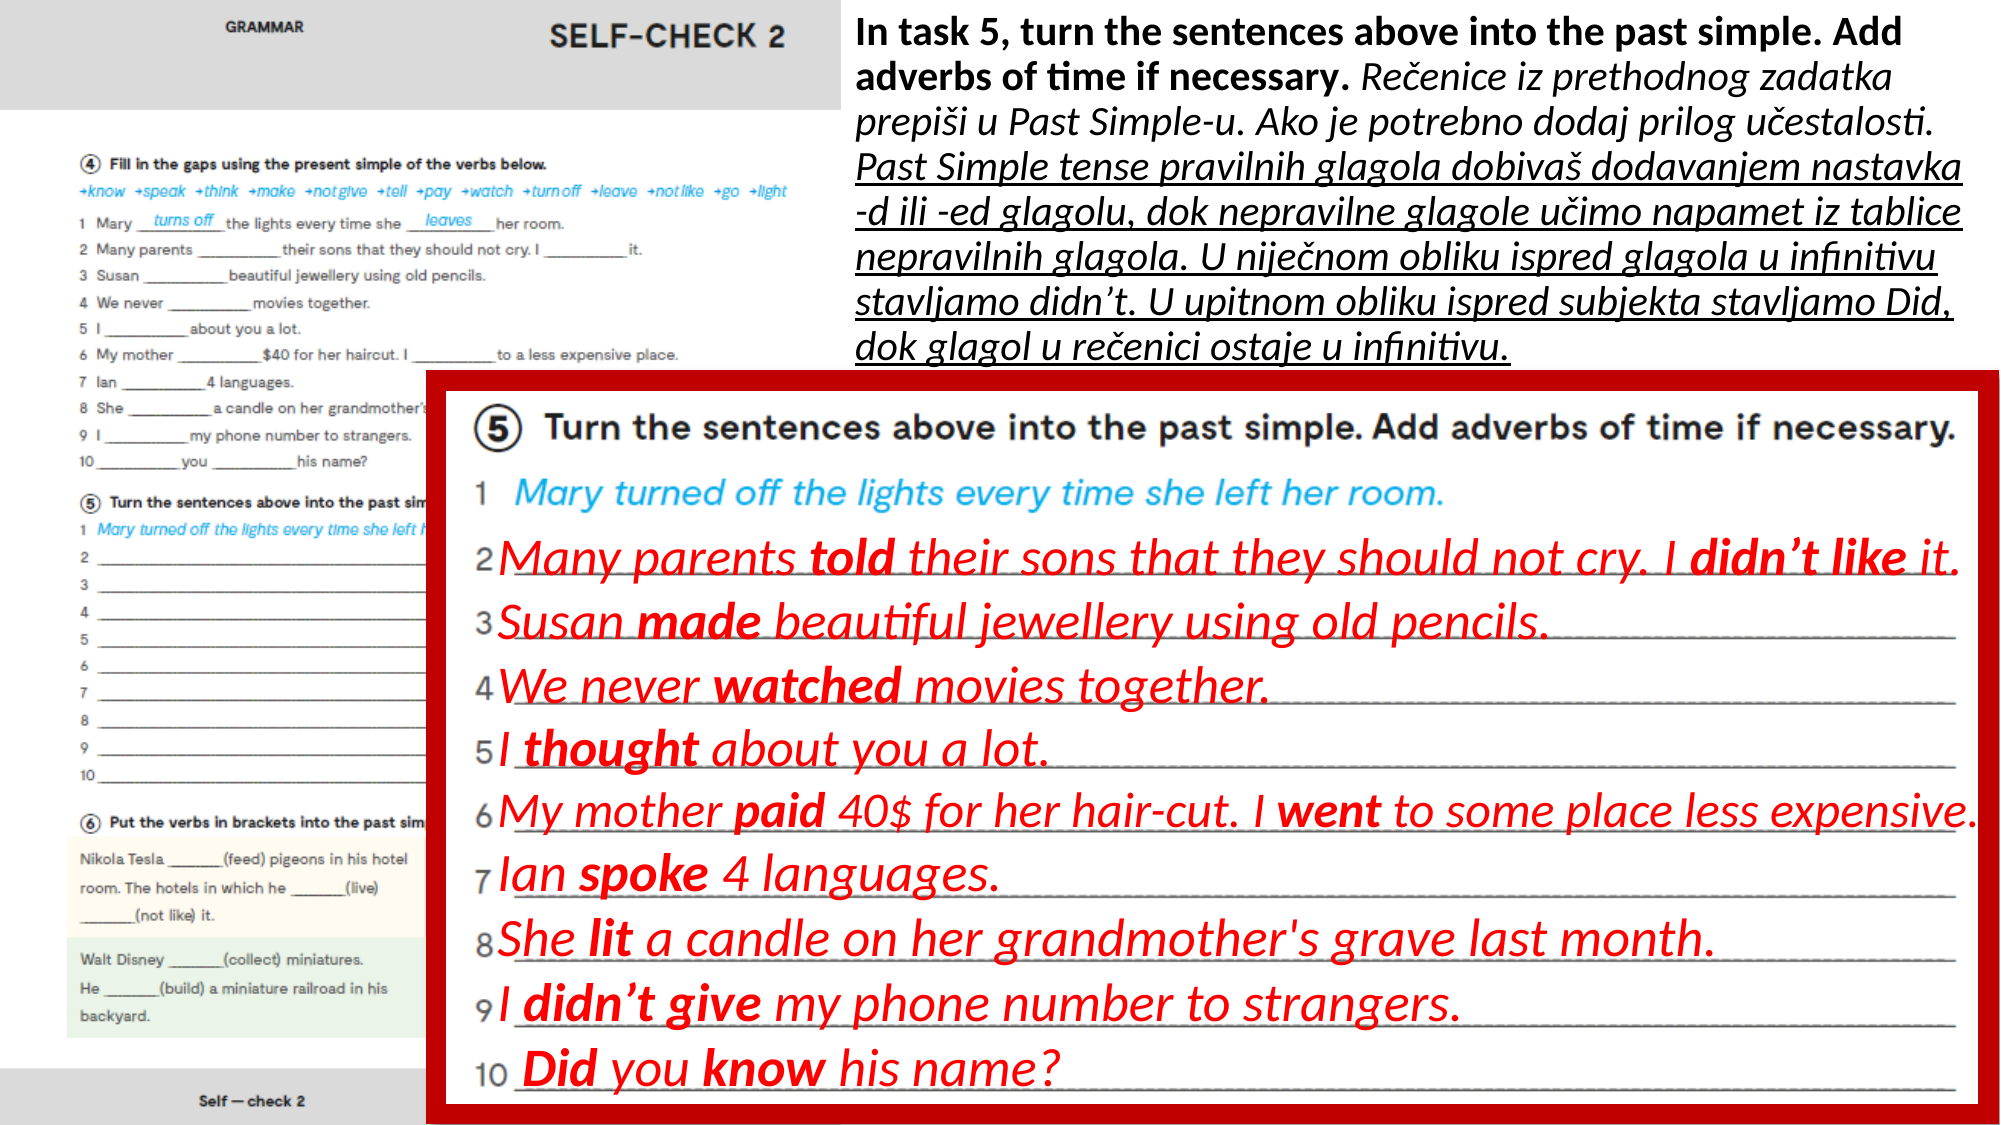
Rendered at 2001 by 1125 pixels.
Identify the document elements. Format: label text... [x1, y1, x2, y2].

text_box In task 5, turn the sentences above into the past simple. Add adverbs of time if necessary. Rečenice iz prethodnog zadatka prepiši u Past Simple-u. Ako je potrebno dodaj prilog učestalosti. Past Simple tense pravilnih glagola dobivaš dodavanjem nastavka -d ili -ed glagolu, dok nepravilne glagole učimo napamet iz tablice nepravilnih glagola. U niječnom obliku ispred glagola u infinitivu stavljamo didn’t. U upitnom obliku ispred subjekta stavljamo Did, dok glagol u rečenici ostaje u infinitivu. [841, 1, 2000, 370]
picture [0, 0, 1978, 1125]
text_box Many parents told their sons that they should not cry. I didn’t like it. Susan made beautiful jewellery using old pencils. We never watched movies together. I thought about you a lot. My mother paid 40$ for her hair-cut. I went to some place less expensive. Ian spoke 4 languages. She lit a candle on her grandmother's grave last month. I didn’t give my phone number to strangers. Did you know his name? [841, 514, 2000, 1122]
